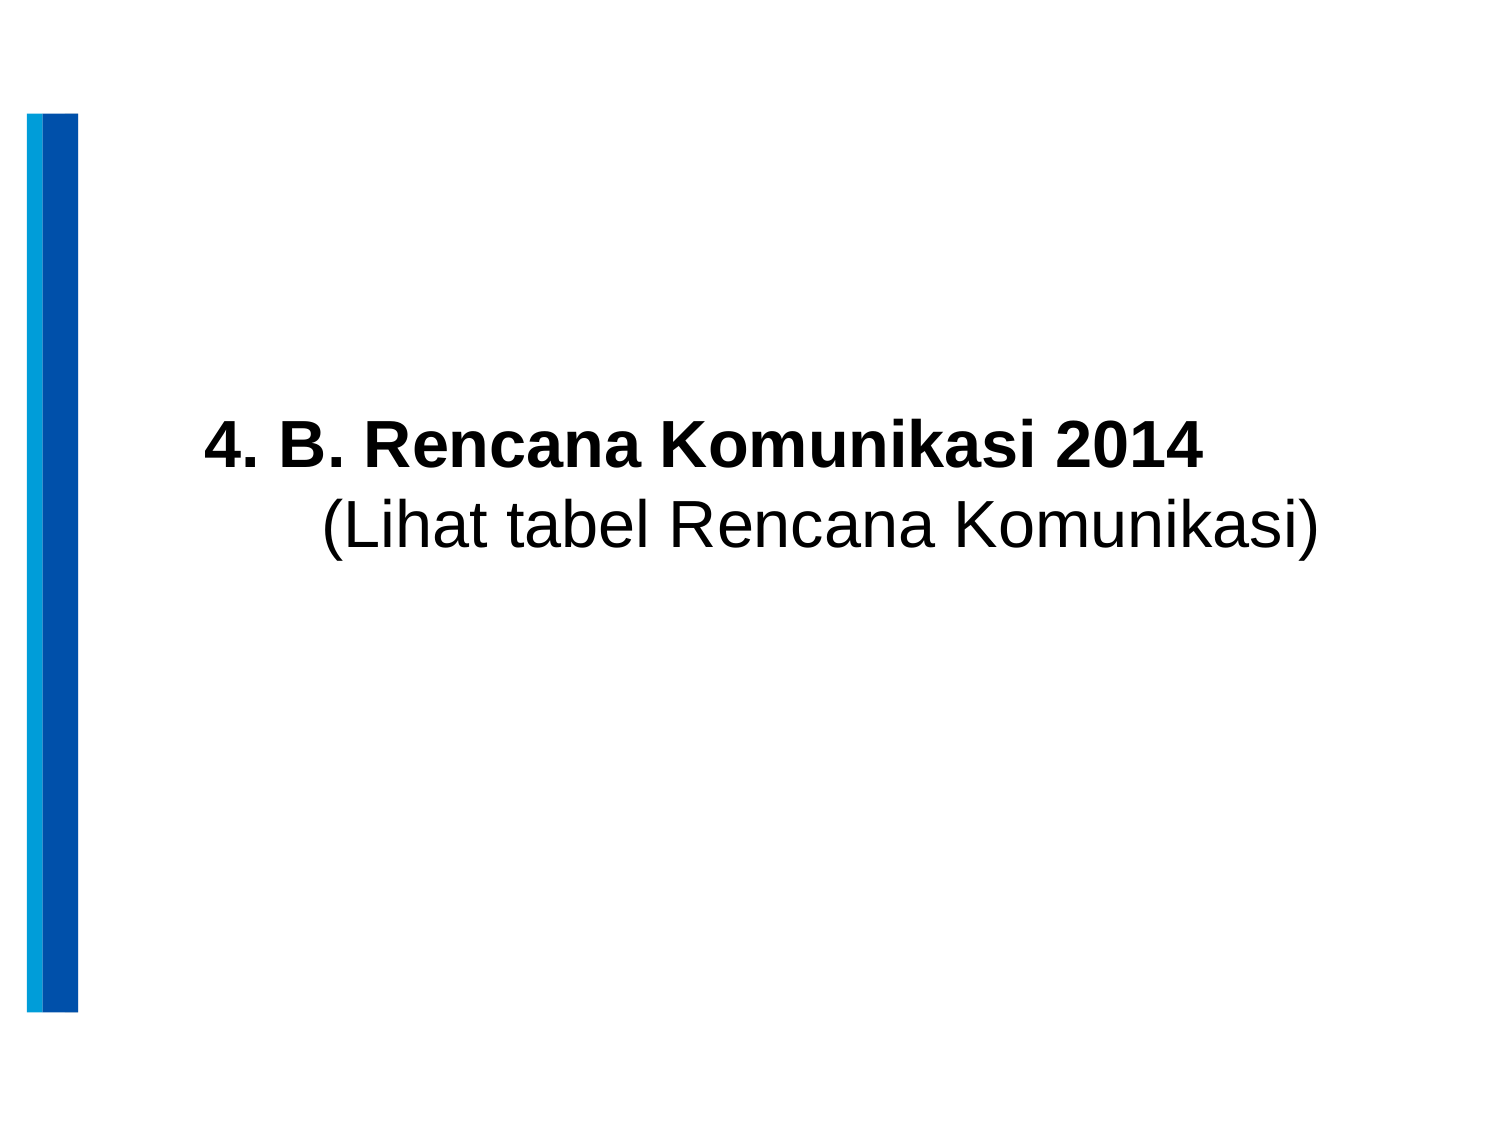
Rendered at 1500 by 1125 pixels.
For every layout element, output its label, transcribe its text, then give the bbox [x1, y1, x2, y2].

text_box [26, 113, 43, 1013]
text_box 4. B. Rencana Komunikasi 2014 (Lihat tabel Rencana Komunikasi) [114, 231, 1453, 811]
text_box [43, 113, 79, 1013]
